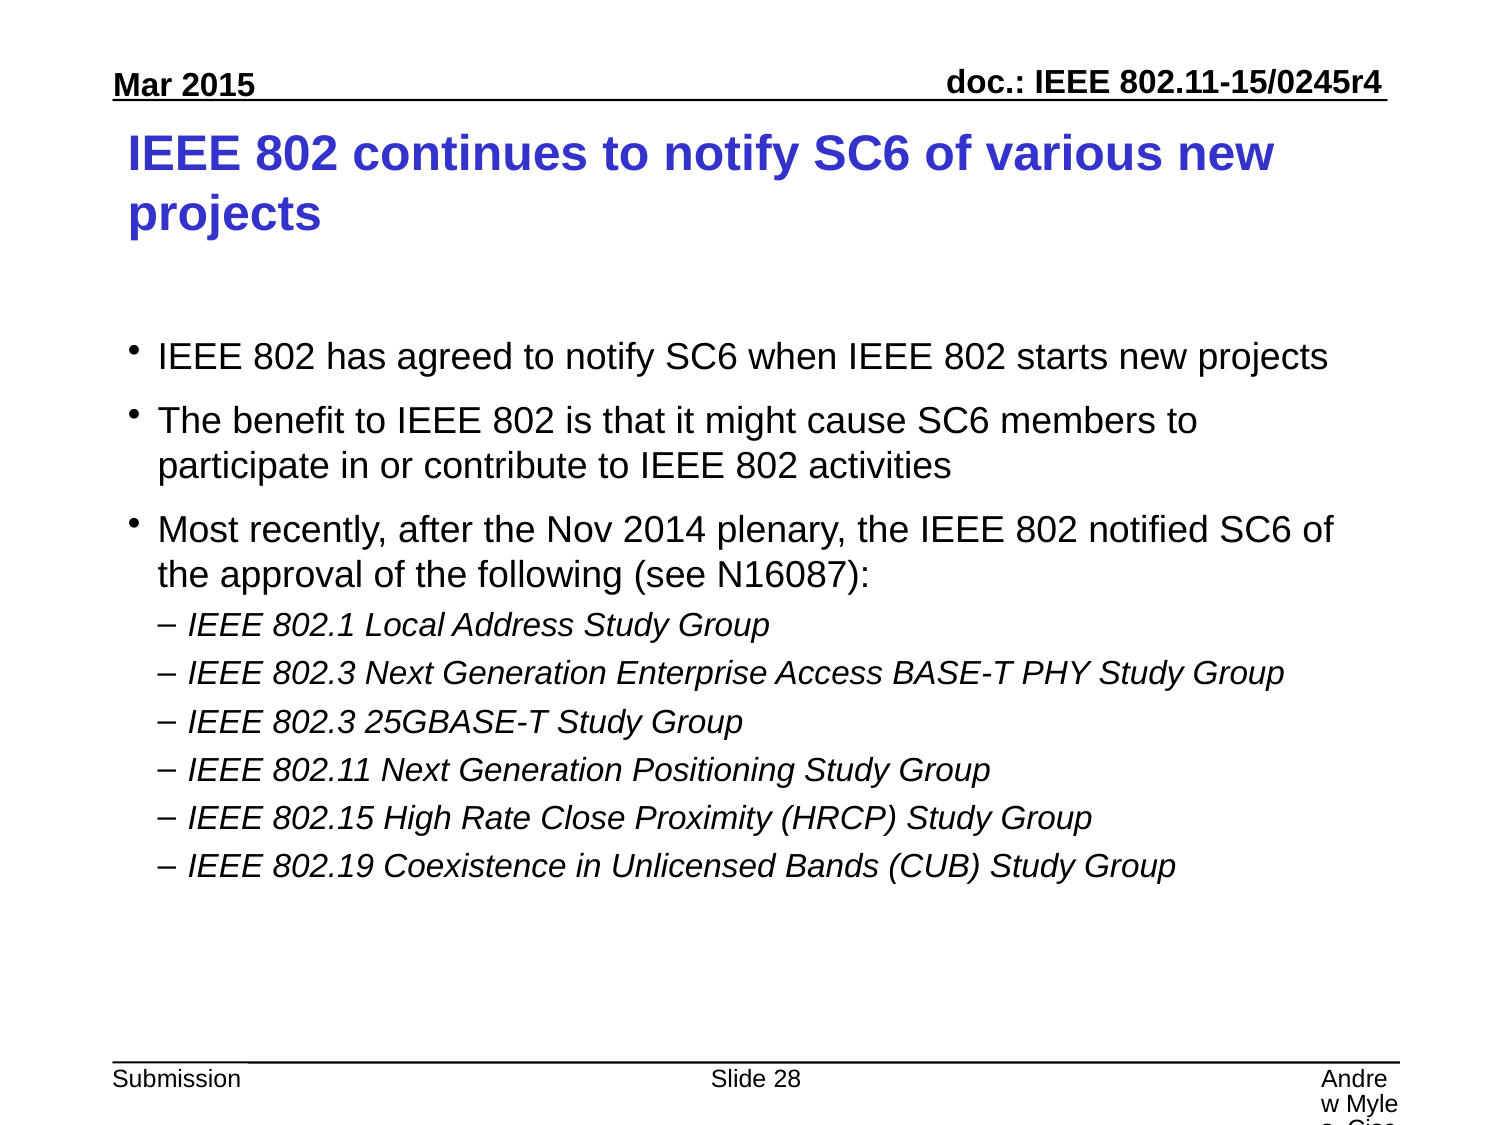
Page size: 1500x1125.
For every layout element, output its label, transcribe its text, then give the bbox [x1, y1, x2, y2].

slide_number Slide 28 [709, 1061, 803, 1093]
footer Andrew Myles, Cisco [1320, 1061, 1402, 1093]
list IEEE 802 has agreed to notify SC6 when IEEE 802 starts new projects The benefit to IEEE 802 is that it might cause SC6 members to participate in or contribute to IEEE 802 activities Most recently, after the Nov 2014 plenary, the IEEE 802 notified SC6 of the approval of the following (see N16087): IEEE 802.1 Local Address Study Group IEEE 802.3 Next Generation Enterprise Access BASE-T PHY Study Group IEEE 802.3 25GBASE-T Study Group IEEE 802.11 Next Generation Positioning Study Group IEEE 802.15 High Rate Close Proximity (HRCP) Study Group IEEE 802.19 Coexistence in Unlicensed Bands (CUB) Study Group [112, 324, 1388, 1000]
title IEEE 802 continues to notify SC6 of various new projects [112, 112, 1388, 288]
